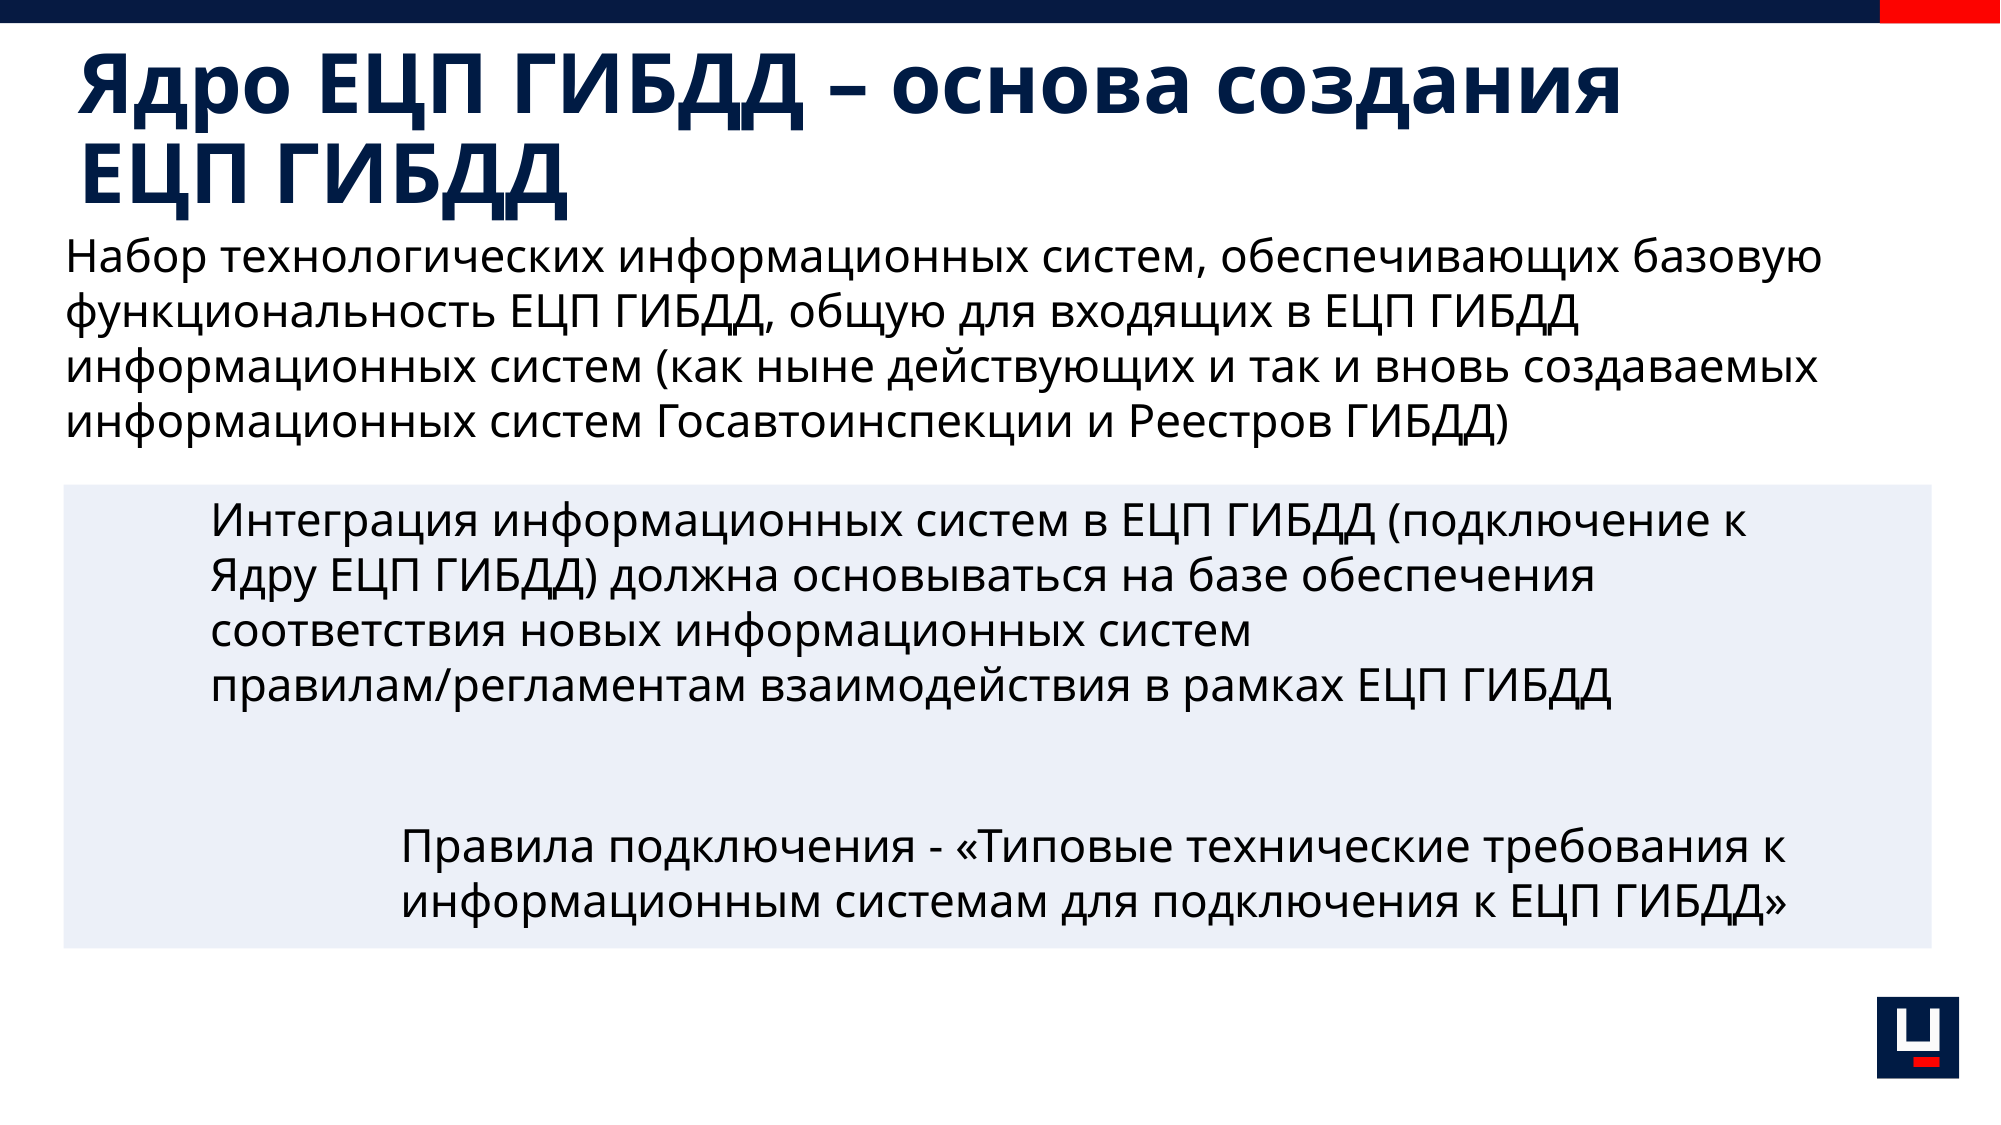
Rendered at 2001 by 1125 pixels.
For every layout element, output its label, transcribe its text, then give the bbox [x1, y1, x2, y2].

text_box Набор технологических информационных систем, обеспечивающих базовую функциональность ЕЦП ГИБДД, общую для входящих в ЕЦП ГИБДД информационных систем (как ныне действующих и так и вновь создаваемых информационных систем Госавтоинспекции и Реестров ГИБДД) [50, 218, 1949, 454]
picture [1850, 969, 1986, 1105]
title Ядро ЕЦП ГИБДД – основа создания ЕЦП ГИБДД [63, 67, 1789, 195]
text_box Правила подключения - «Типовые технические требования к информационным системам для подключения к ЕЦП ГИБДД» [385, 809, 1913, 935]
text_box [63, 484, 1933, 949]
text_box Интеграция информационных систем в ЕЦП ГИБДД (подключение к Ядру ЕЦП ГИБДД) должна основываться на базе обеспечения соответствия новых информационных систем правилам/регламентам взаимодействия в рамках ЕЦП ГИБДД [195, 483, 1803, 719]
